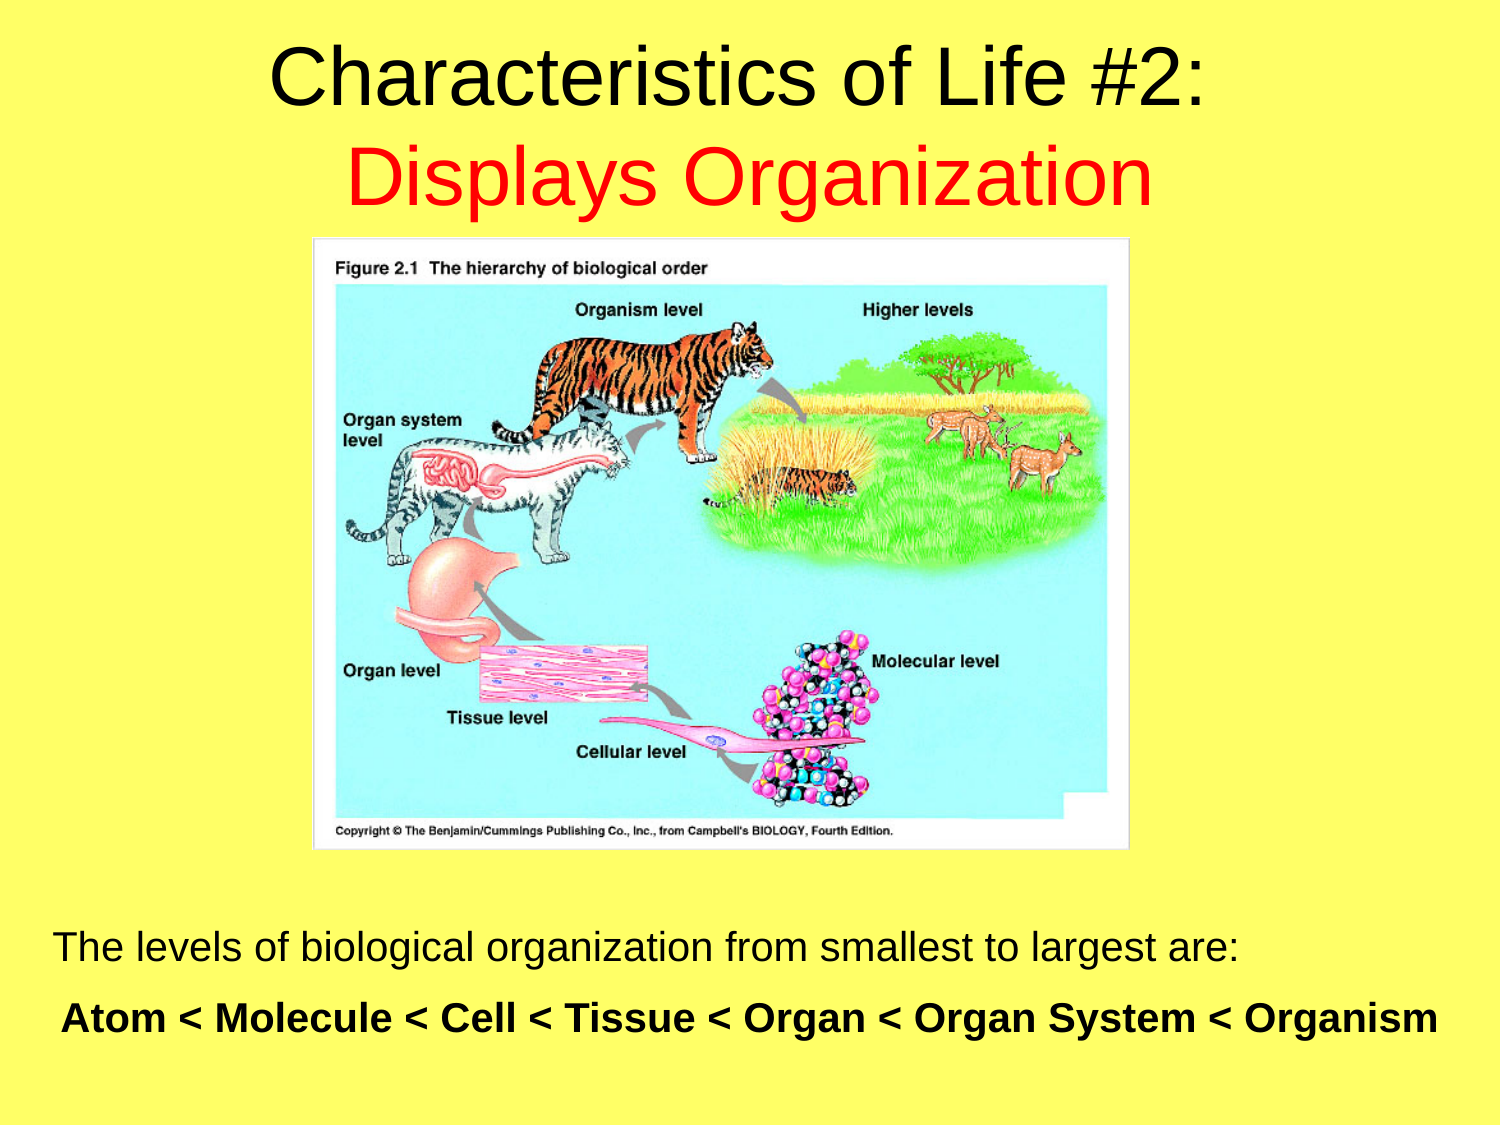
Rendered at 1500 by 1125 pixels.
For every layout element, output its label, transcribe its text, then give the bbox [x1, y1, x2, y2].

title Characteristics of Life #2: Displays Organization [0, 45, 1500, 200]
picture [312, 237, 1130, 851]
text_box The levels of biological organization from smallest to largest are: Atom < Molecule < Cell < Tissue < Organ < Organ System < Organism [37, 912, 1463, 1049]
